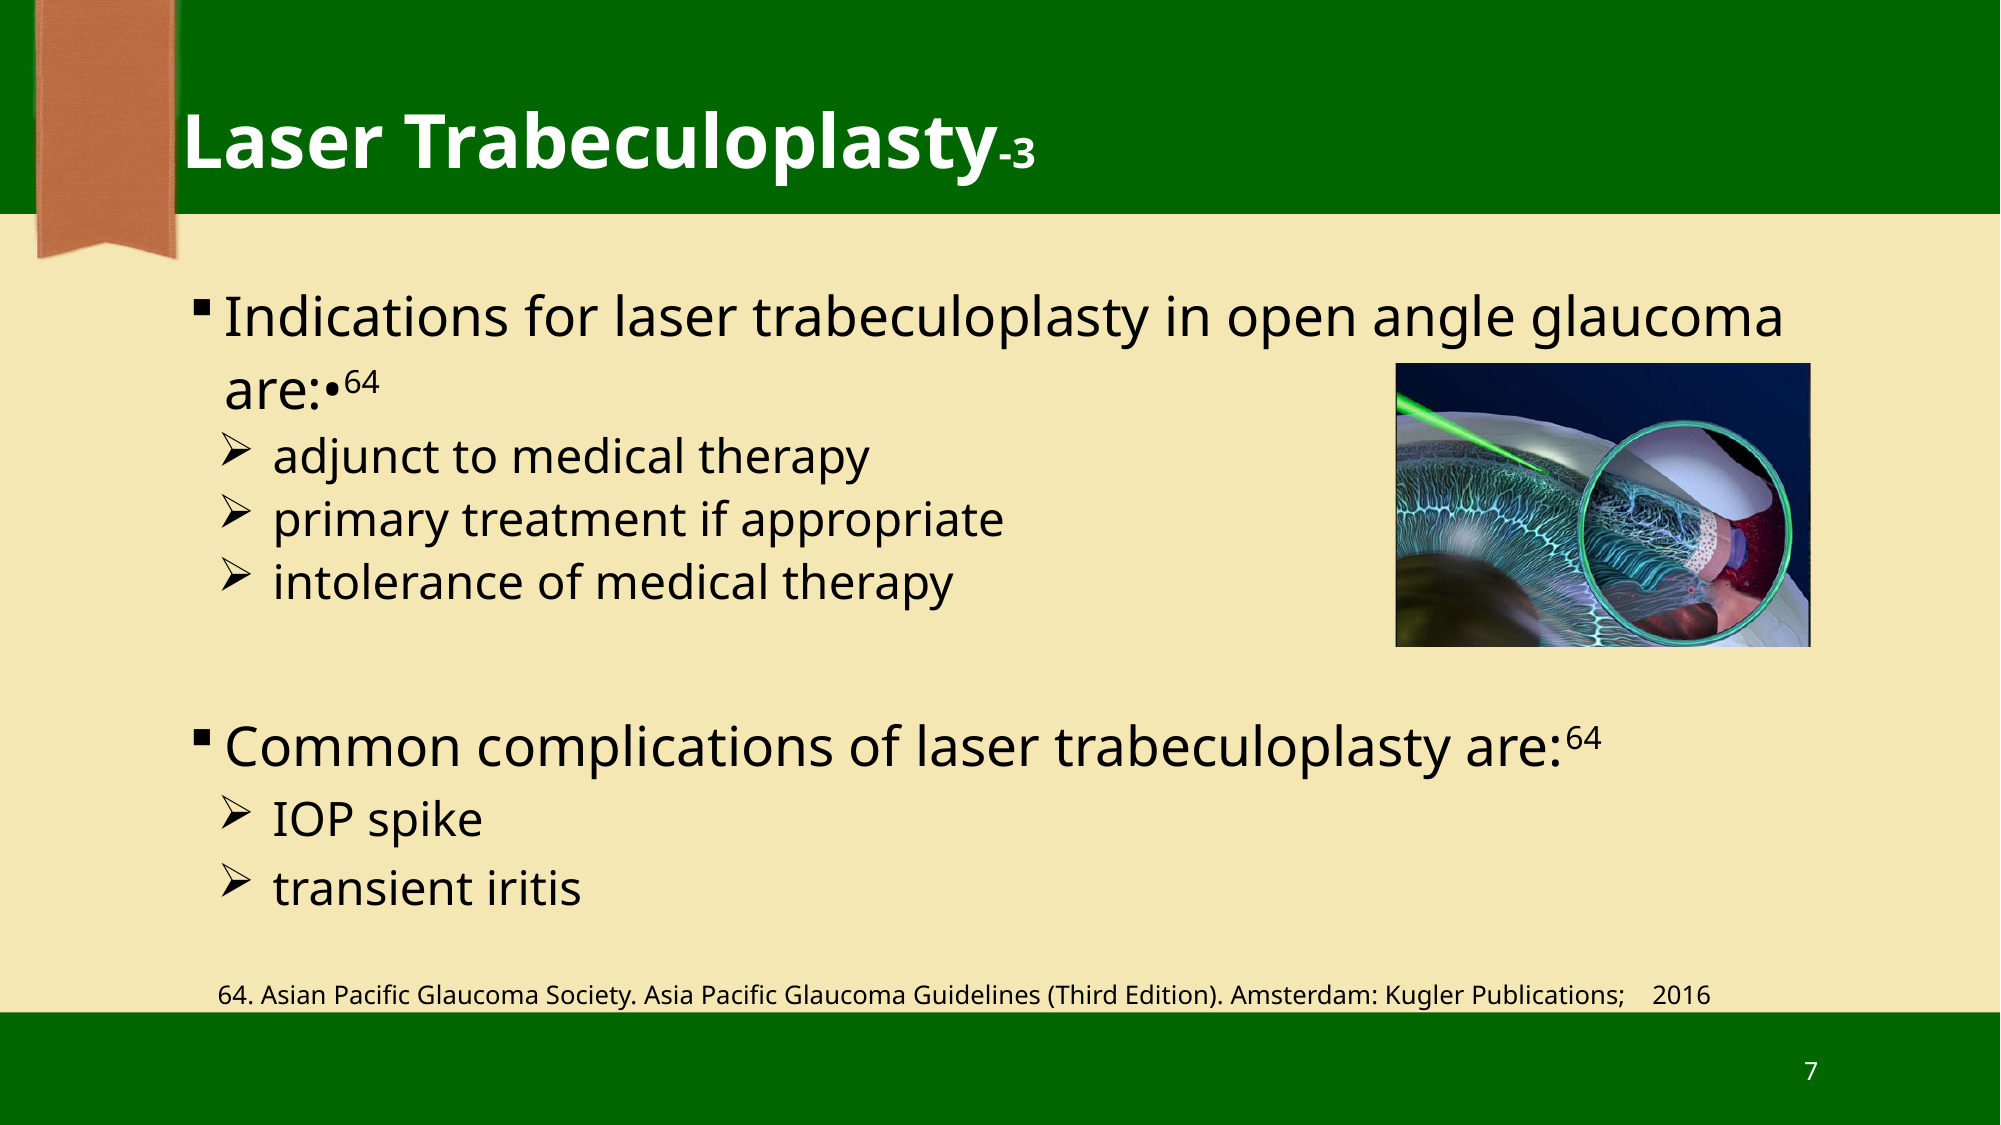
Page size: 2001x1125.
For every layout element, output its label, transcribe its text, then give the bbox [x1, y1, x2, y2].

title Laser Trabeculoplasty-3 [181, 12, 1819, 193]
picture [1395, 363, 1811, 647]
list Indications for laser trabeculoplasty in open angle glaucoma are:•64 adjunct to medical therapy primary treatment if appropriate intolerance of medical therapy Common complications of laser trabeculoplasty are:64 IOP spike transient iritis 64. Asian Pacific Glaucoma Society. Asia Pacific Glaucoma Guidelines (Third Edition). Amsterdam: Kugler Publications; 2016 [189, 267, 1827, 1018]
slide_number 7 [1518, 1042, 1819, 1103]
